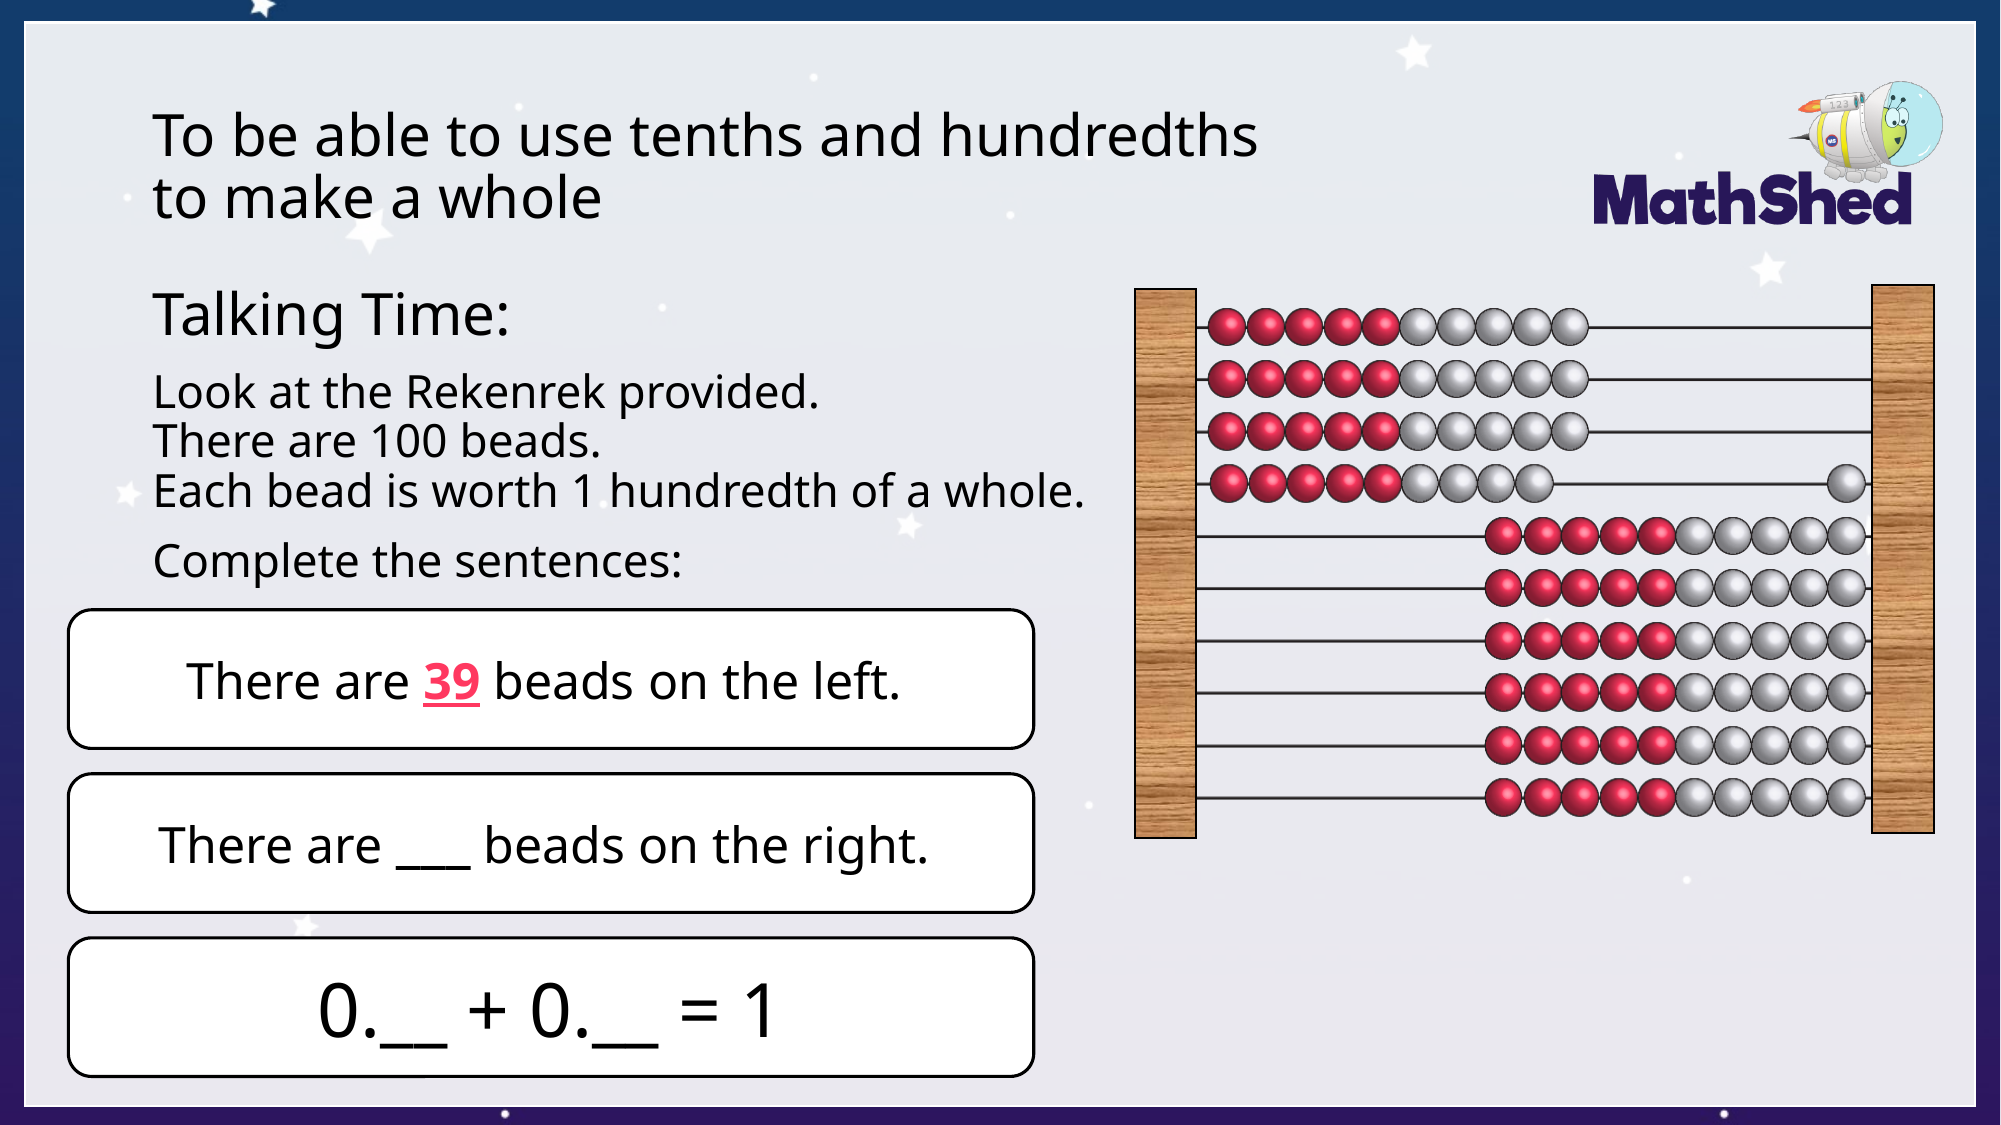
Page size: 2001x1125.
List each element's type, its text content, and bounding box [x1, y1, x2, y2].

text_box There are 39 beads on the left. [67, 608, 1035, 750]
list Talking Time: Look at the Rekenrek provided. There are 100 beads. Each bead is worth 1 hundredth of a whole. Complete the sentences: [137, 277, 1103, 992]
picture [0, 0, 2001, 1125]
title To be able to use tenths and hundredths to make a whole [137, 59, 1578, 278]
text_box 0.__ + 0.__ = 1 [67, 936, 1035, 1078]
text_box There are ___ beads on the right. [67, 772, 1035, 914]
